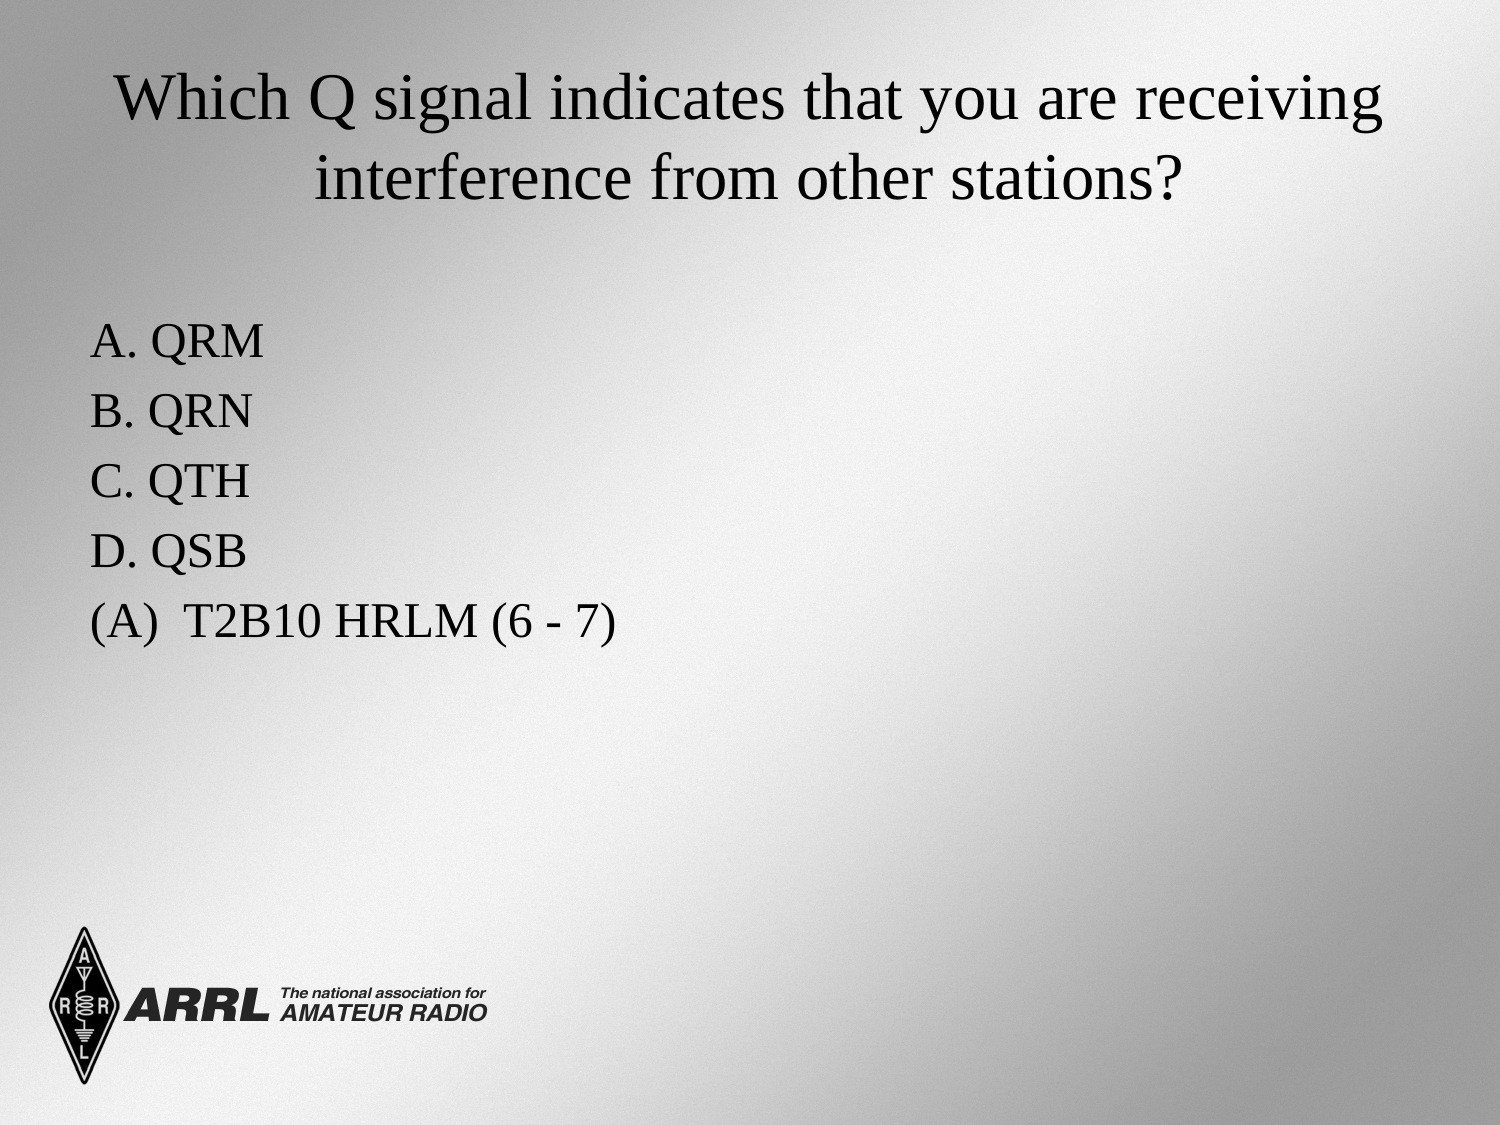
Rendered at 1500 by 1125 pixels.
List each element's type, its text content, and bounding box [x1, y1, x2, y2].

title Which Q signal indicates that you are receiving interference from other stations? [75, 45, 1425, 233]
picture [0, 0, 1500, 1125]
list A. QRM B. QRN C. QTH D. QSB (A) T2B10 HRLM (6 - 7) [75, 299, 1425, 1005]
